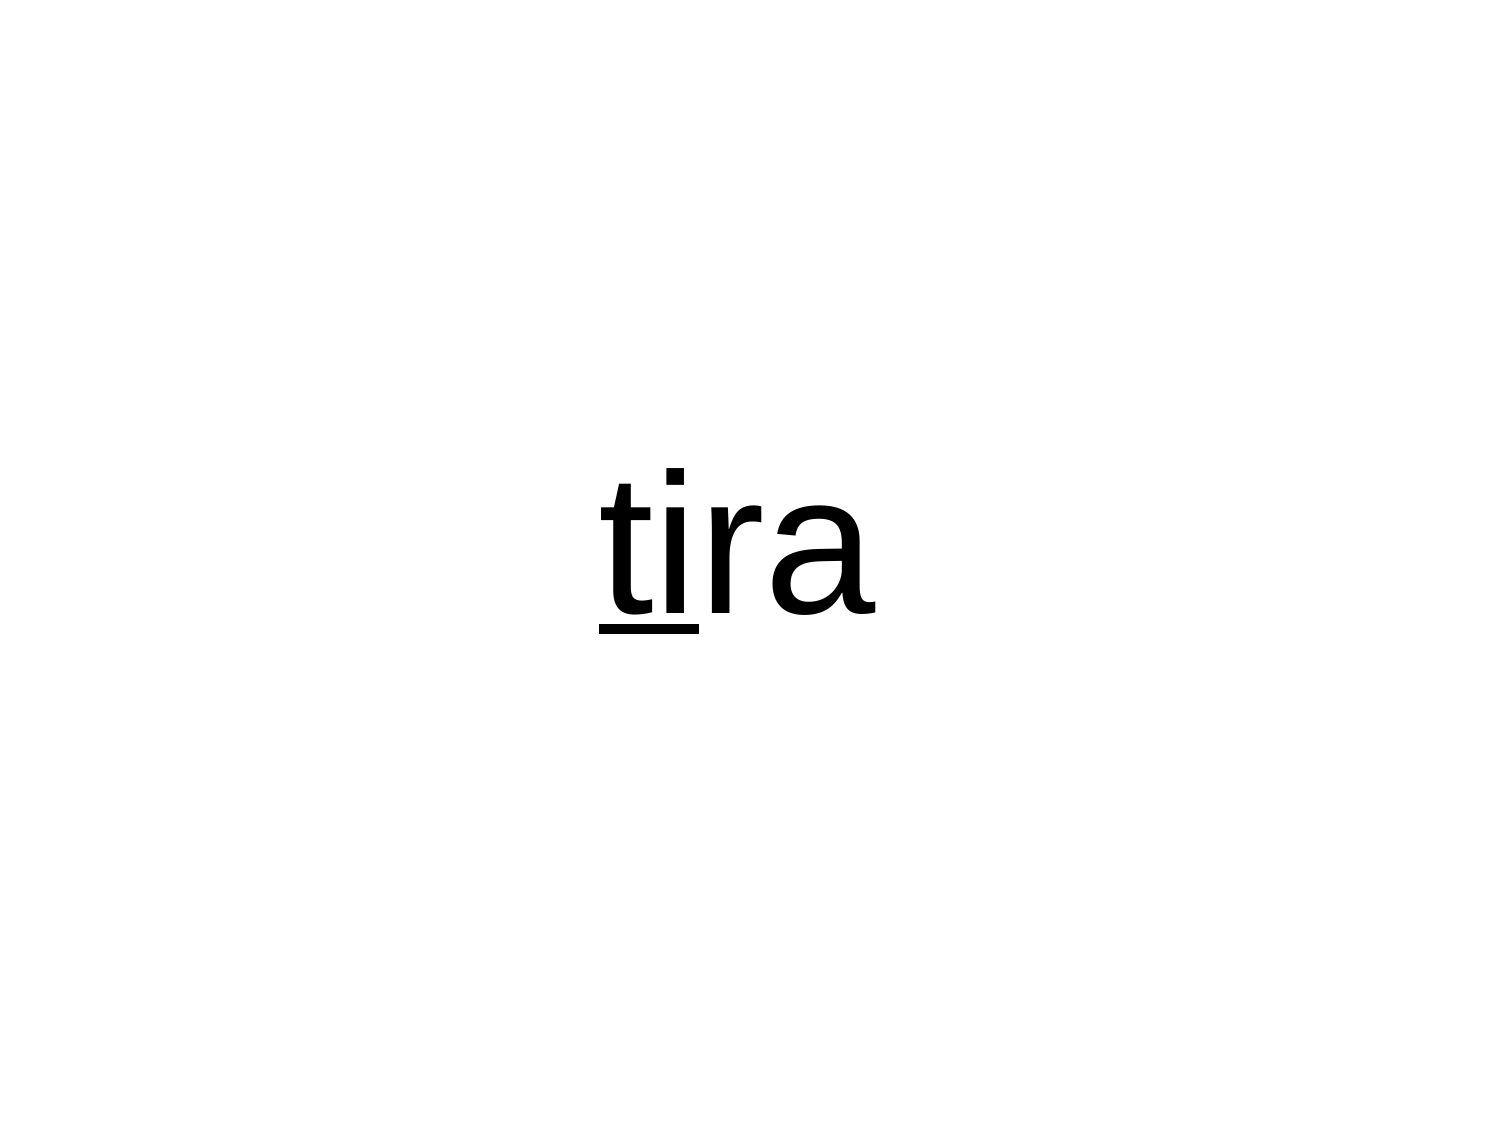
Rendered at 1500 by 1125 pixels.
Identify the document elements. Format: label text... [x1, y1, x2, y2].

title tira [99, 412, 1375, 654]
